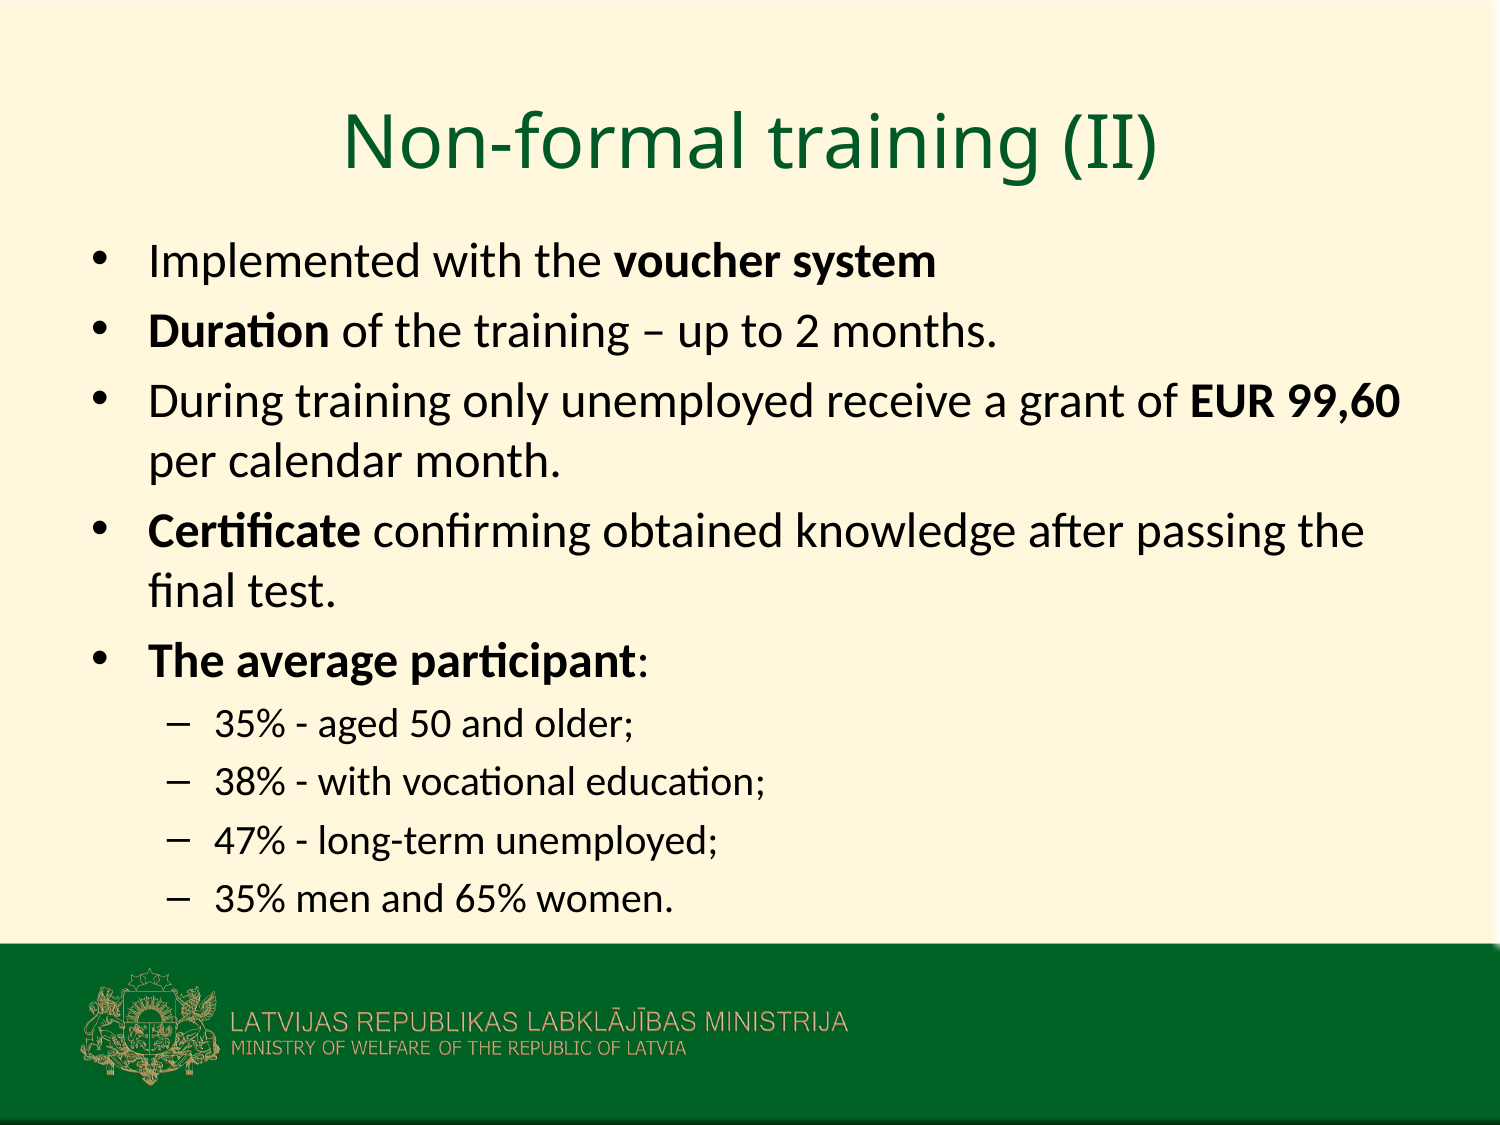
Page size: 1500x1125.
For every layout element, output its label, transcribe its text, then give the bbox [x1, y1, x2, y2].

picture [0, 0, 1500, 1125]
title Non-formal training (II) [74, 44, 1426, 233]
list Implemented with the voucher system Duration of the training – up to 2 months. During training only unemployed receive a grant of EUR 99,60 per calendar month. Certificate confirming obtained knowledge after passing the final test. The average participant: 35% - aged 50 and older; 38% - with vocational education; 47% - long-term unemployed; 35% men and 65% women. [76, 219, 1428, 963]
